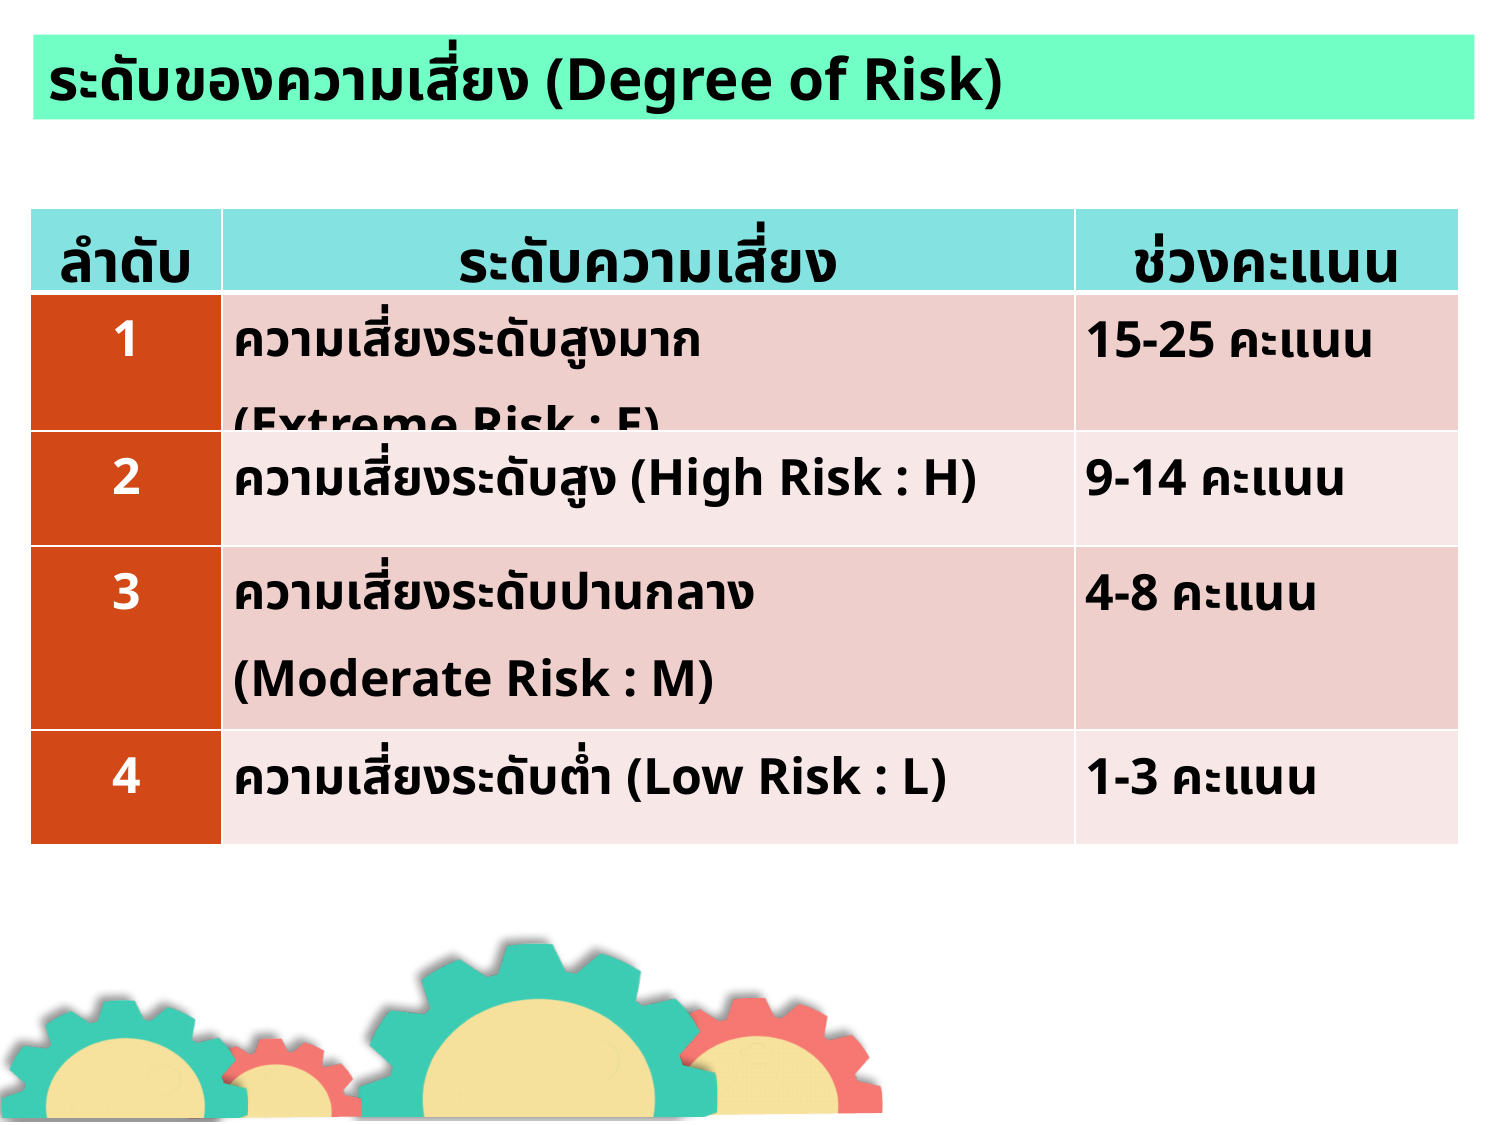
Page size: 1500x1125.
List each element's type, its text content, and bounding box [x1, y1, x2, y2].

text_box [0, 999, 362, 1119]
table_cell 3 [31, 547, 221, 729]
text_box ระดับของความเสี่ยง (Degree of Risk) [33, 34, 1475, 120]
table_cell 9-14 คะแนน [1076, 432, 1458, 545]
table_cell ความเสี่ยงระดับสูง (High Risk : H) [223, 432, 1074, 545]
table_cell ความเสี่ยงระดับปานกลาง (Moderate Risk : M) [223, 547, 1074, 729]
table_header ลำดับ [31, 209, 221, 290]
table_cell 15-25 คะแนน [1076, 295, 1458, 430]
table_header ช่วงคะแนน [1076, 209, 1458, 290]
table_cell 1 [31, 295, 221, 430]
table_cell 4 [31, 731, 221, 844]
table_cell 1-3 คะแนน [1076, 731, 1458, 844]
table_cell ความเสี่ยงระดับสูงมาก (Extreme Risk : E) [223, 295, 1074, 430]
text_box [357, 942, 884, 1117]
table_cell 2 [31, 432, 221, 545]
table_cell ความเสี่ยงระดับต่ำ (Low Risk : L) [223, 731, 1074, 844]
table_cell 4-8 คะแนน [1076, 547, 1458, 729]
table_header ระดับความเสี่ยง [223, 209, 1074, 290]
